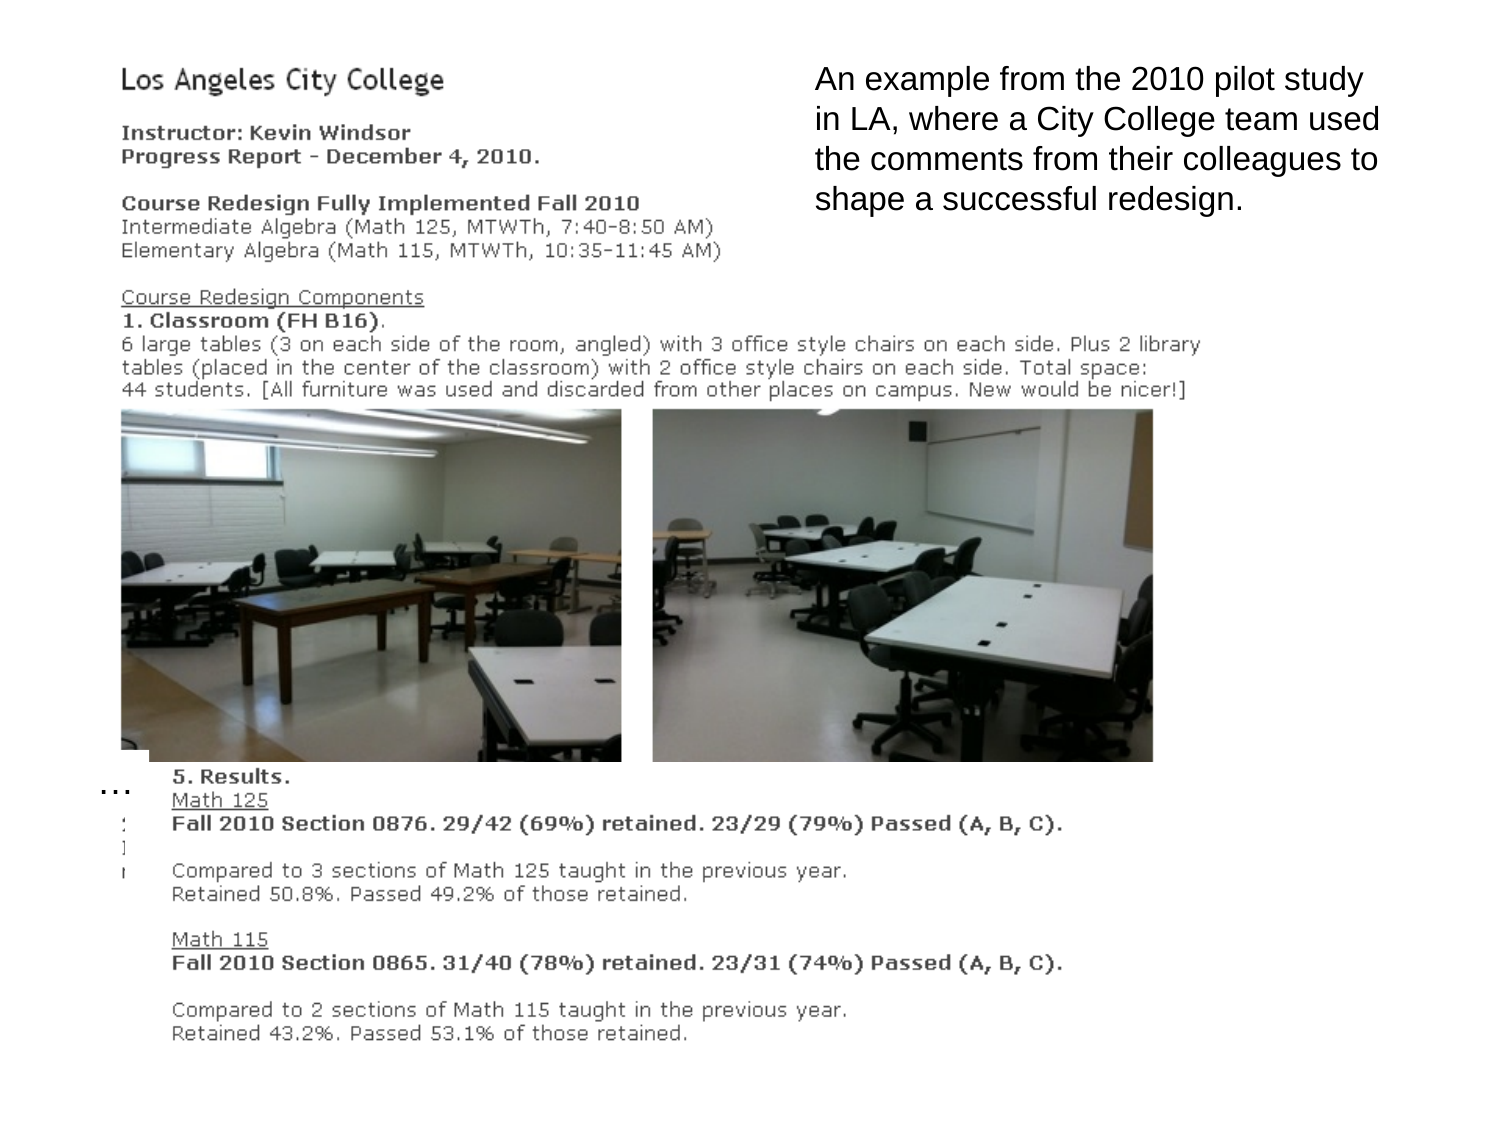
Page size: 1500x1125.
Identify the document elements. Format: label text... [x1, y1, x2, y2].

text_box An example from the 2010 pilot study in LA, where a City College team used the comments from their colleagues to shape a successful redesign. [799, 49, 1413, 225]
picture [87, 62, 1258, 1076]
